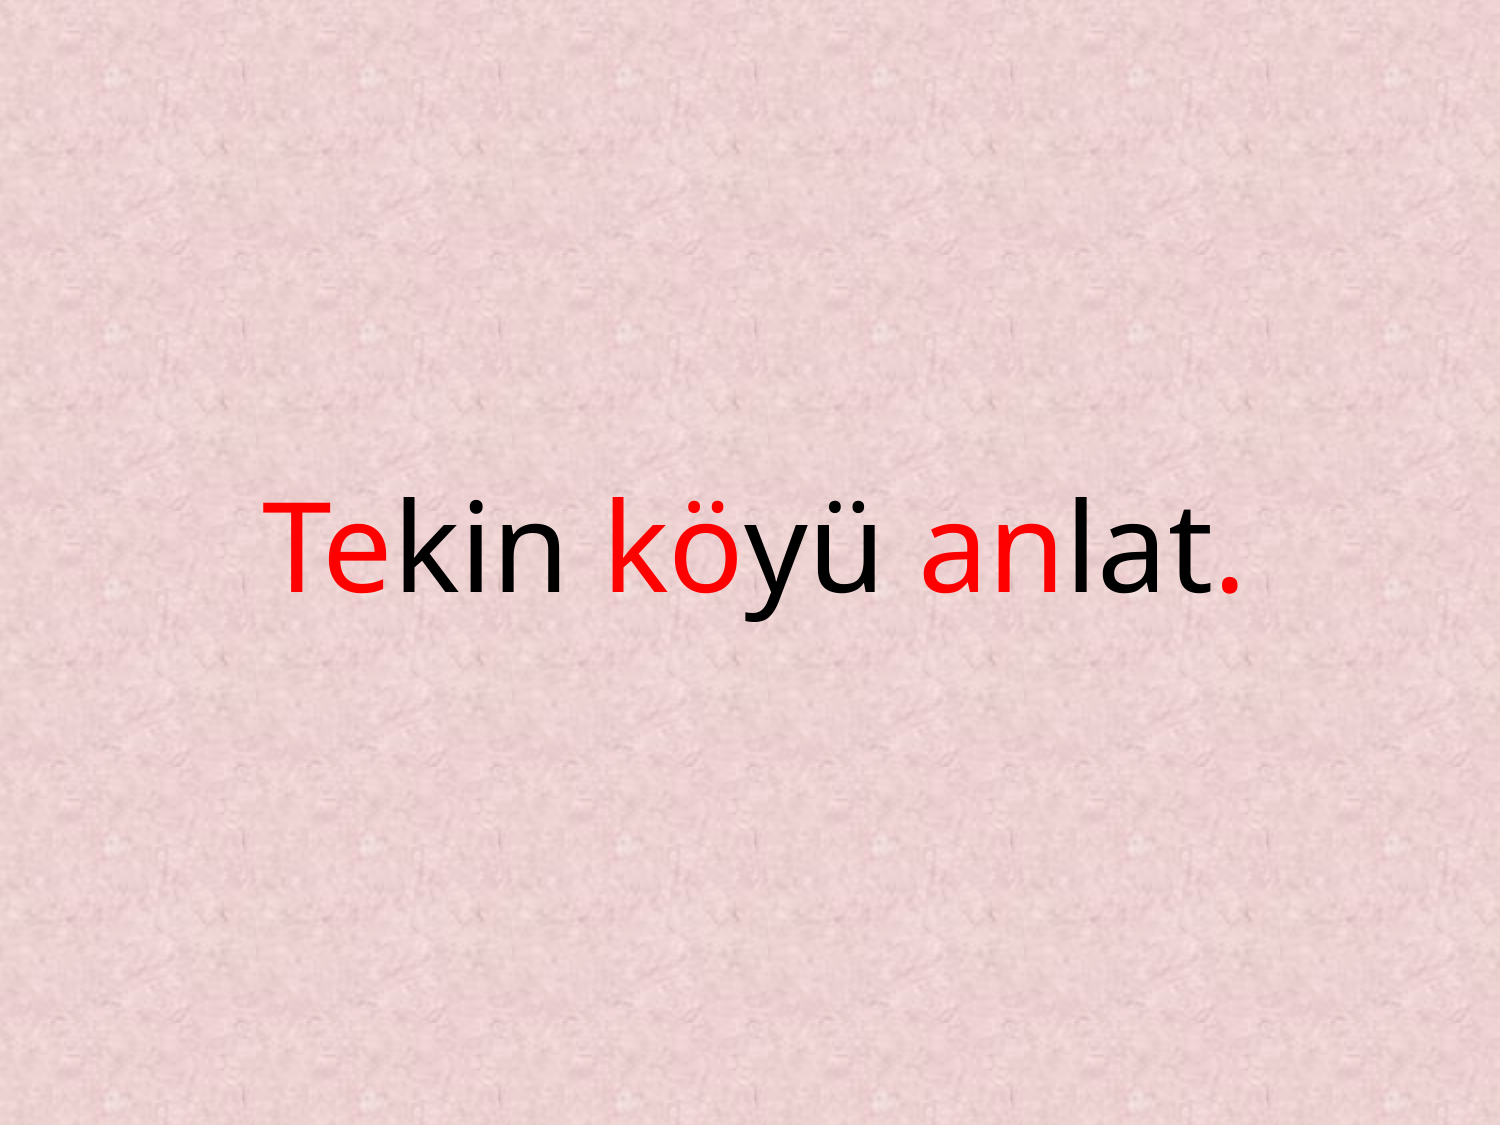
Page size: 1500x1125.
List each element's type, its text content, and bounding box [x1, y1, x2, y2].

title Tekin köyü anlat. [117, 421, 1393, 663]
